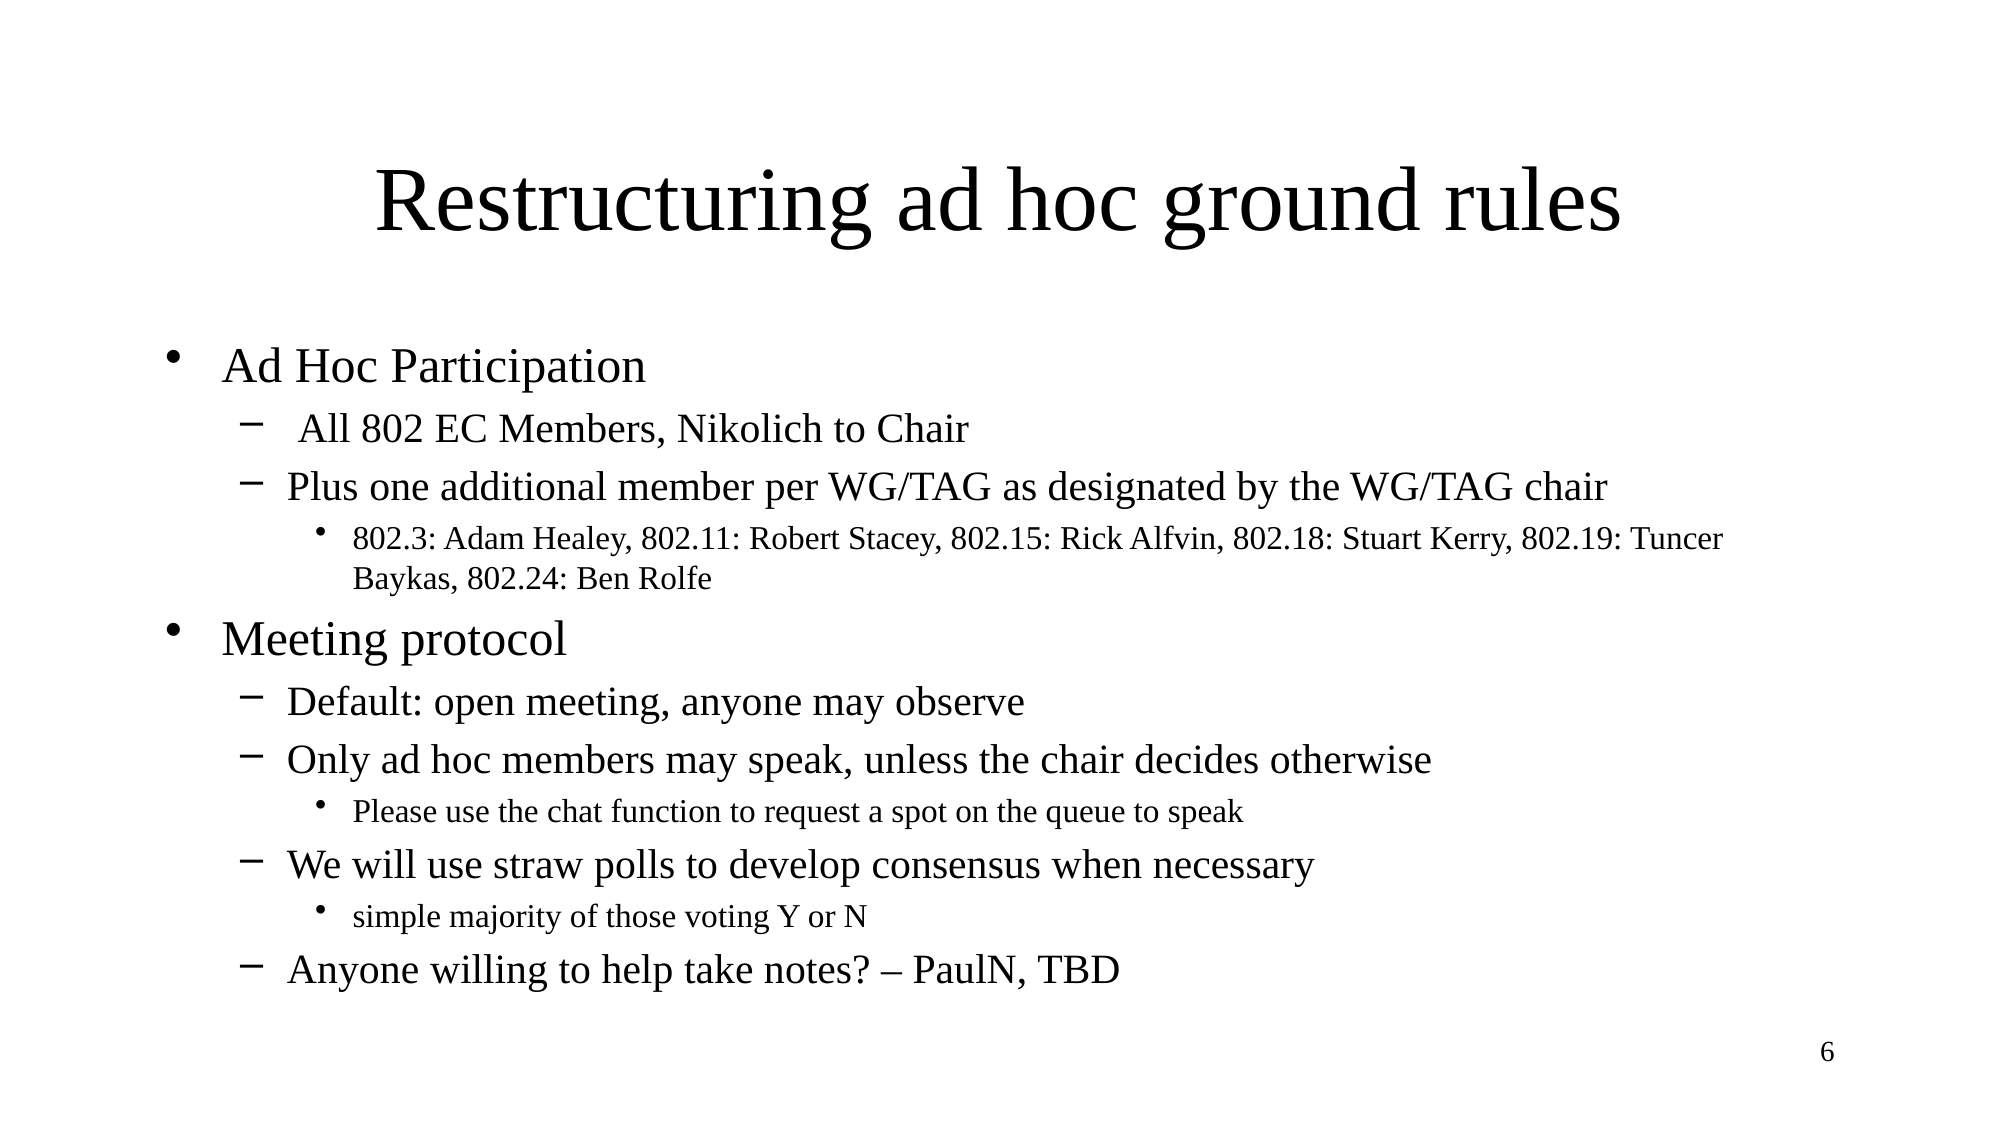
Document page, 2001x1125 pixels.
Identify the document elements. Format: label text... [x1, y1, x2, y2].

list Ad Hoc Participation All 802 EC Members, Nikolich to Chair Plus one additional member per WG/TAG as designated by the WG/TAG chair 802.3: Adam Healey, 802.11: Robert Stacey, 802.15: Rick Alfvin, 802.18: Stuart Kerry, 802.19: Tuncer Baykas, 802.24: Ben Rolfe Meeting protocol Default: open meeting, anyone may observe Only ad hoc members may speak, unless the chair decides otherwise Please use the chat function to request a spot on the queue to speak We will use straw polls to develop consensus when necessary simple majority of those voting Y or N Anyone willing to help take notes? – PaulN, TBD [149, 324, 1851, 1001]
title Restructuring ad hoc ground rules [149, 99, 1851, 288]
slide_number 6 [1433, 1024, 1851, 1101]
